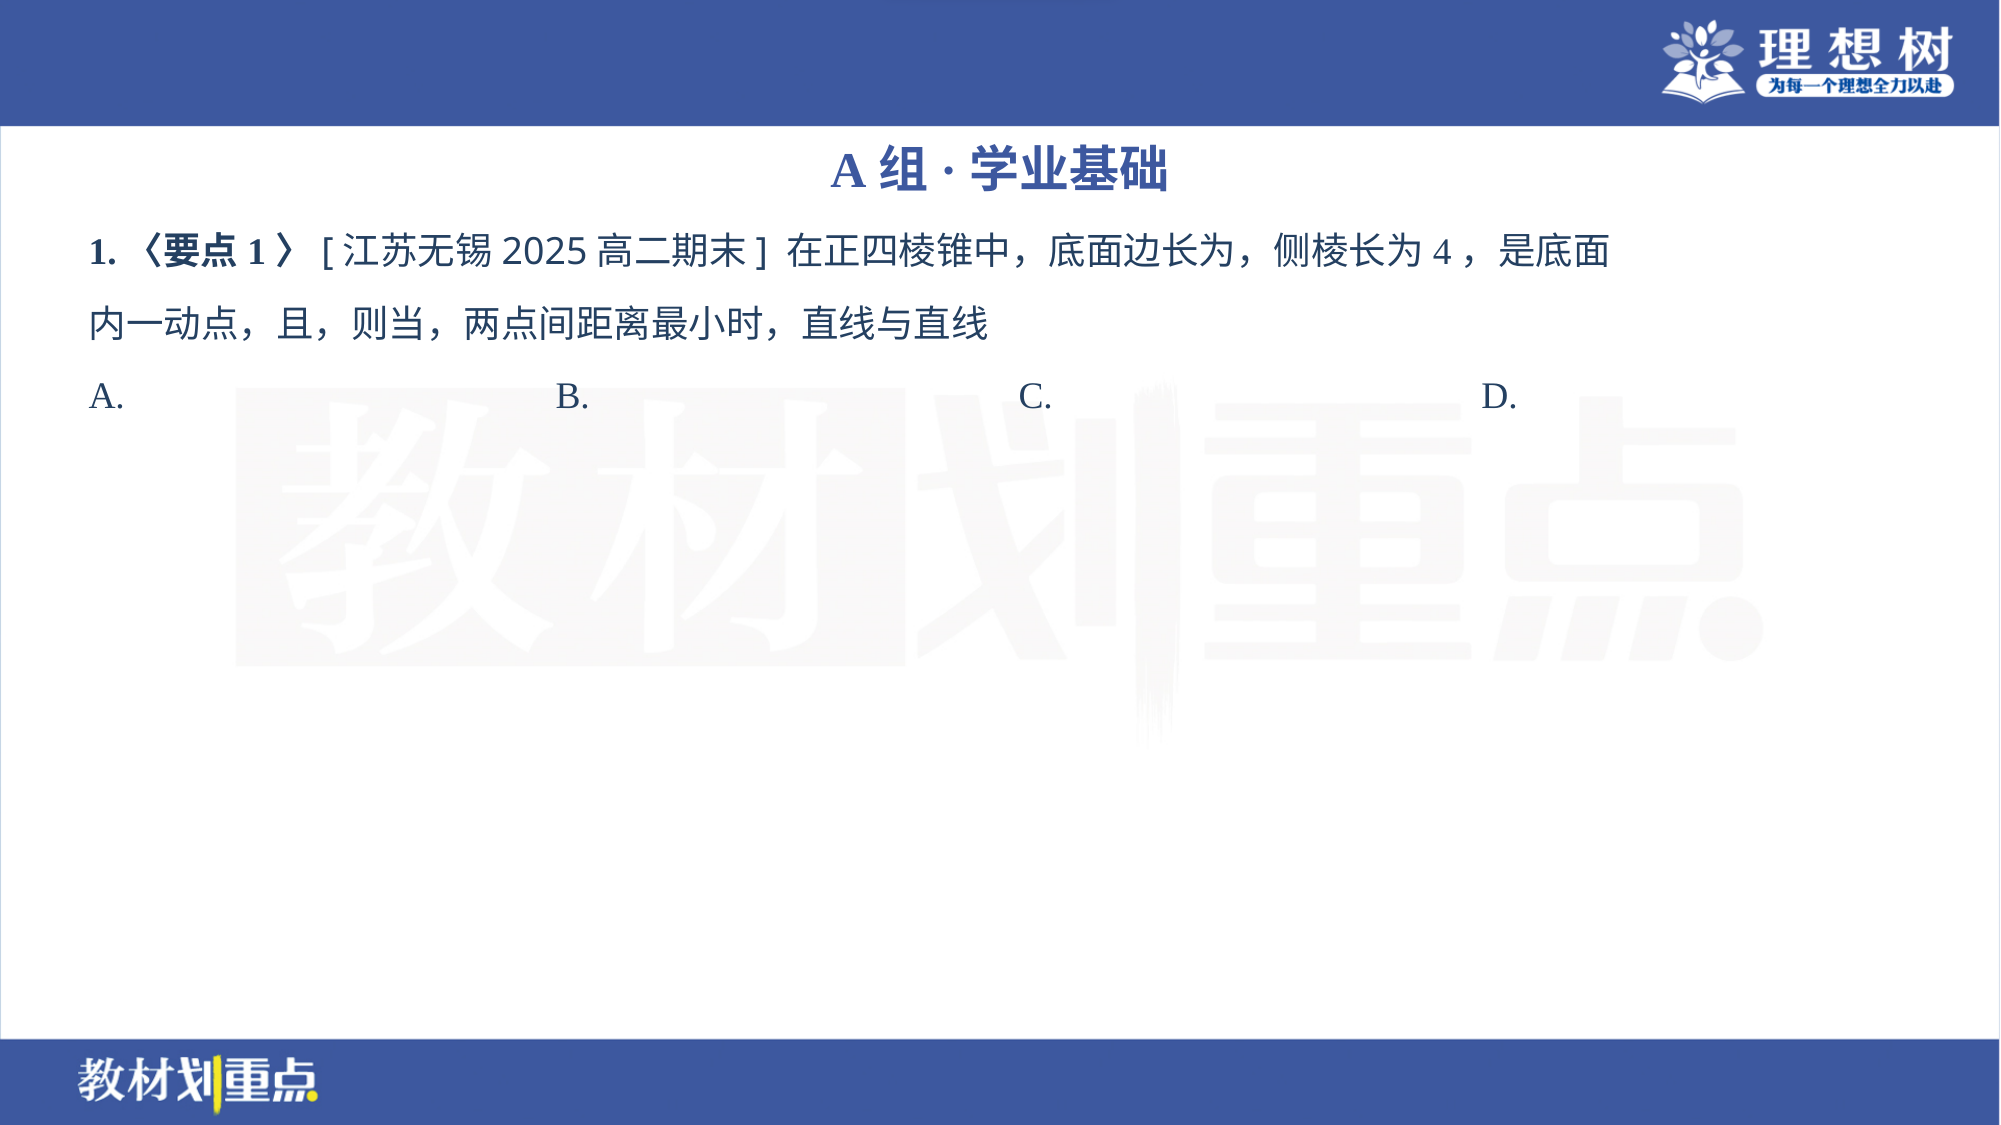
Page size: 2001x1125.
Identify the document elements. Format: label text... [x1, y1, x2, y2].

text_box A组·学业基础 [88, 135, 1911, 196]
picture [0, 0, 2000, 1125]
